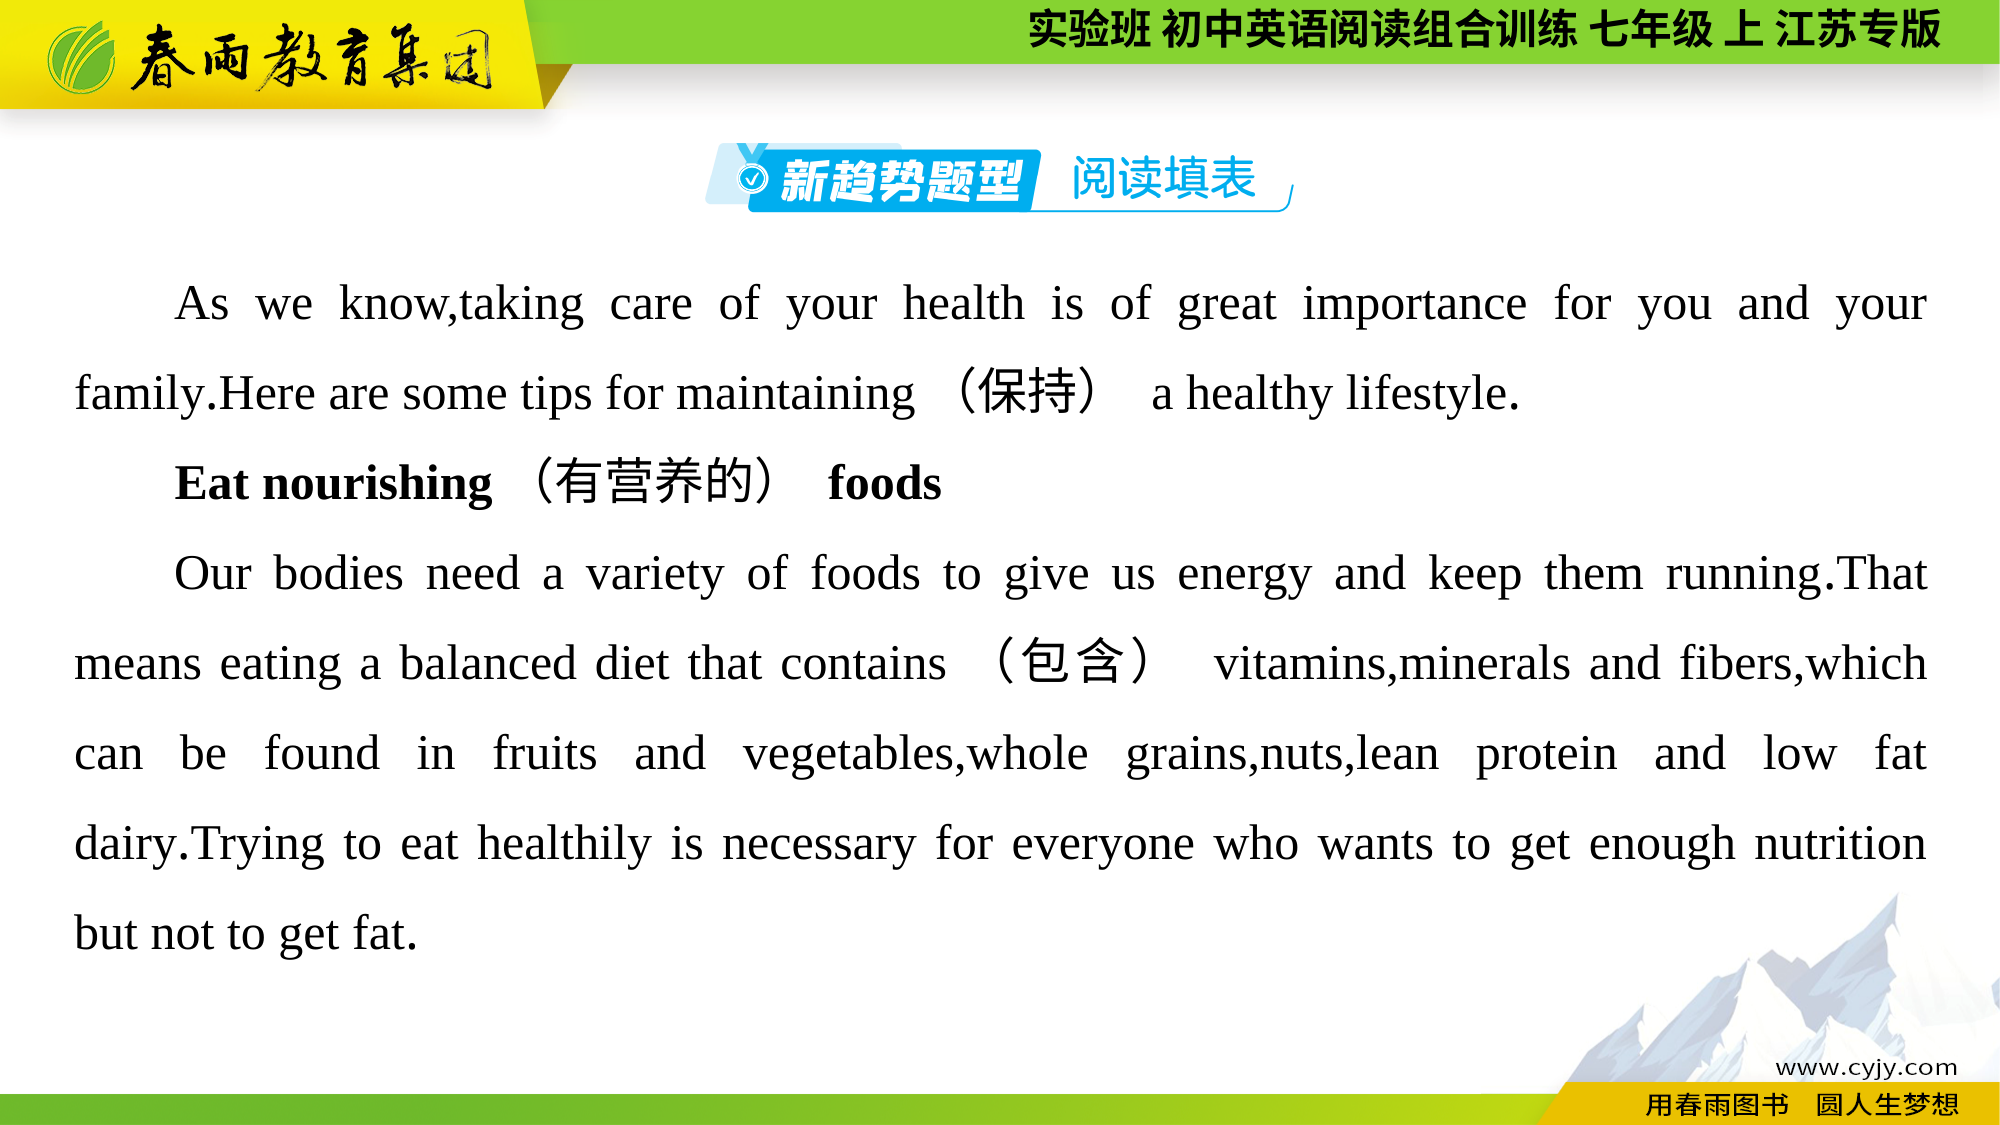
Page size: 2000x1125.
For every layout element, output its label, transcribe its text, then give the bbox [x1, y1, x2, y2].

list As we know,taking care of your health is of great importance for you and your family.Here are some tips for maintaining（保持） a healthy lifestyle. Eat nourishing（有营养的） foods Our bodies need a variety of foods to give us energy and keep them running.That means eating a balanced diet that contains（包含） vitamins,minerals and fibers,which can be found in fruits and vegetables,whole grains,nuts,lean protein and low fat dairy.Trying to eat healthily is necessary for everyone who wants to get enough nutrition but not to get fat. [59, 232, 1944, 872]
picture [0, 0, 2000, 1125]
